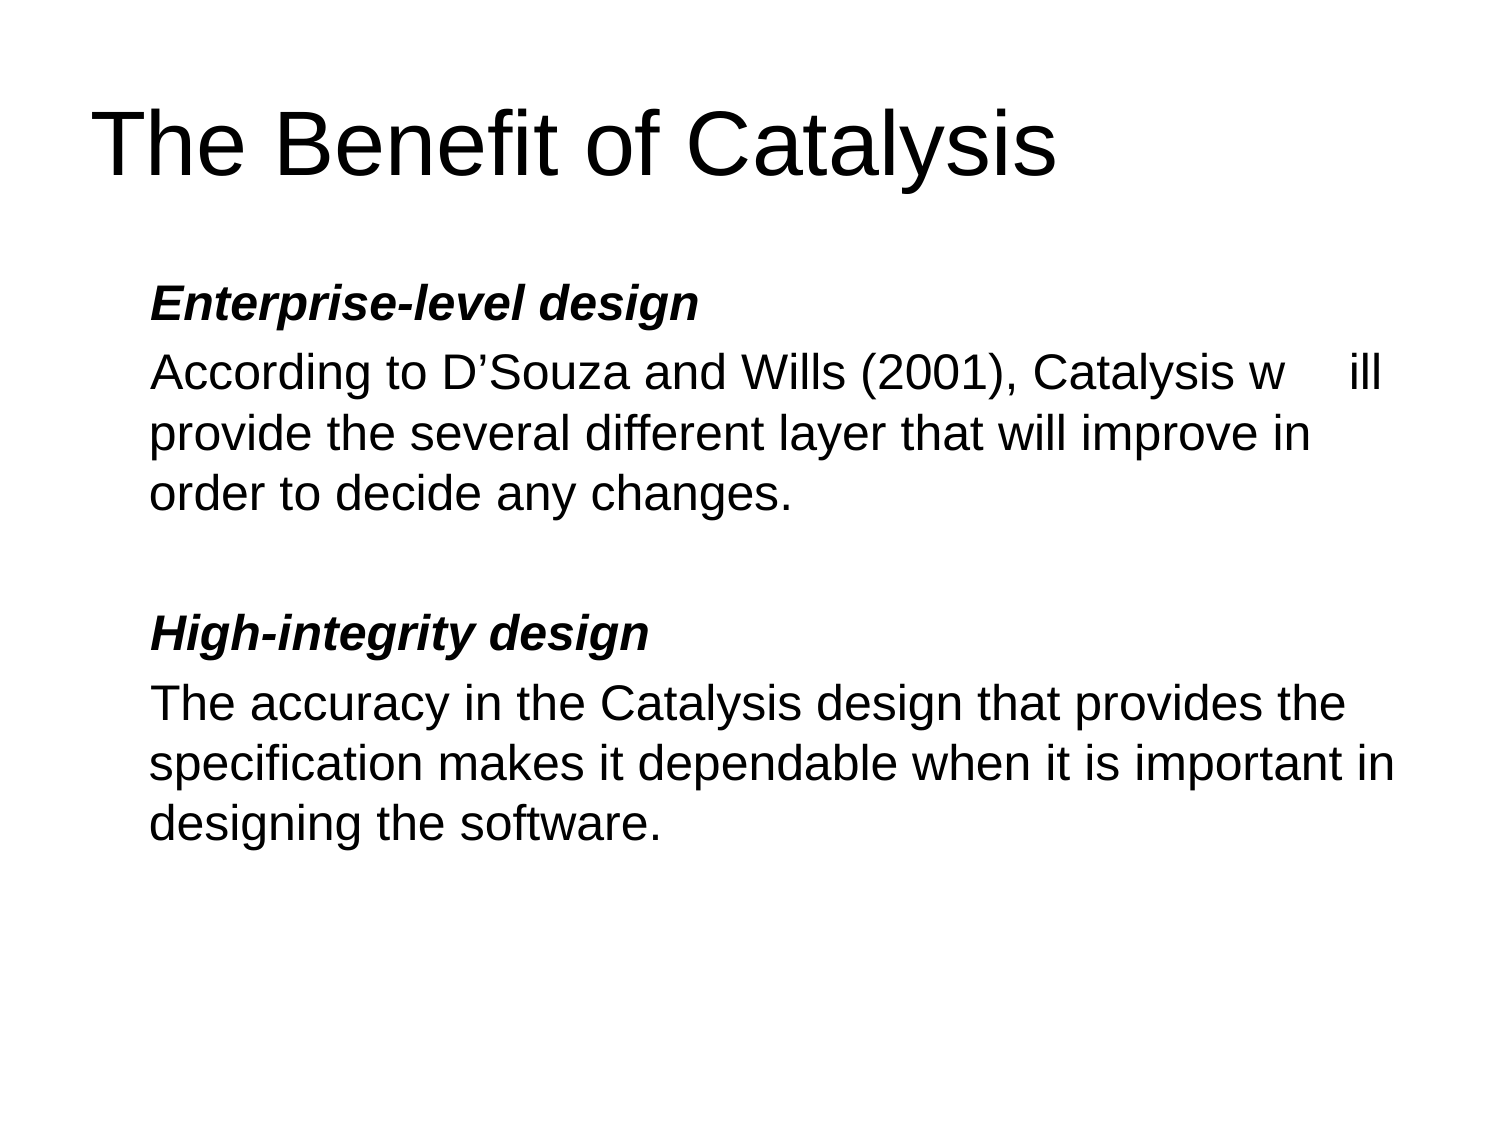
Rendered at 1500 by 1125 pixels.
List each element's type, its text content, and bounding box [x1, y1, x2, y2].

title The Benefit of Catalysis [74, 44, 1426, 233]
list Enterprise-level design According to D’Souza and Wills (2001), Catalysis w ill provide the several different layer that will improve in order to decide any changes. High-integrity design The accuracy in the Catalysis design that provides the specification makes it dependable when it is important in designing the software. [74, 262, 1426, 1006]
